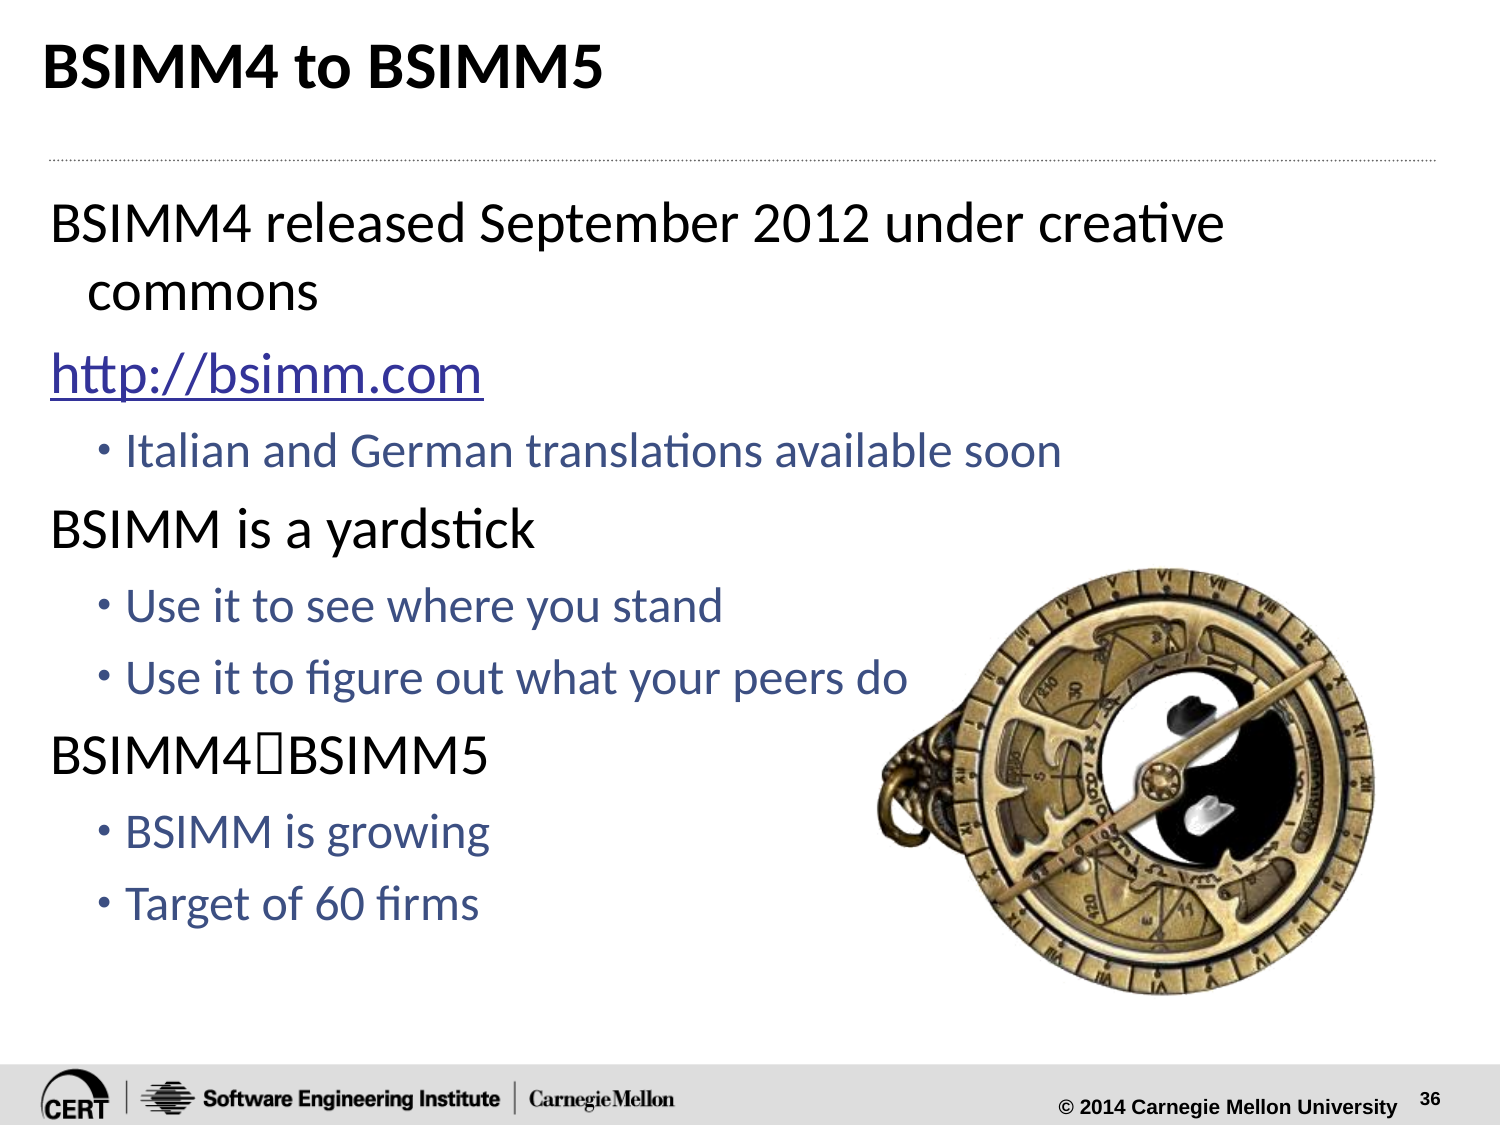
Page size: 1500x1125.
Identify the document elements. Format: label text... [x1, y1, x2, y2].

picture [838, 561, 1441, 1005]
title BSIMM4 to BSIMM5 [42, 37, 1434, 155]
list BSIMM4 released September 2012 under creative commons http://bsimm.com Italian and German translations available soon BSIMM is a yardstick Use it to see where you stand Use it to figure out what your peers do BSIMM4BSIMM5 BSIMM is growing Target of 60 firms [49, 187, 1438, 1001]
picture [24, 1065, 688, 1125]
